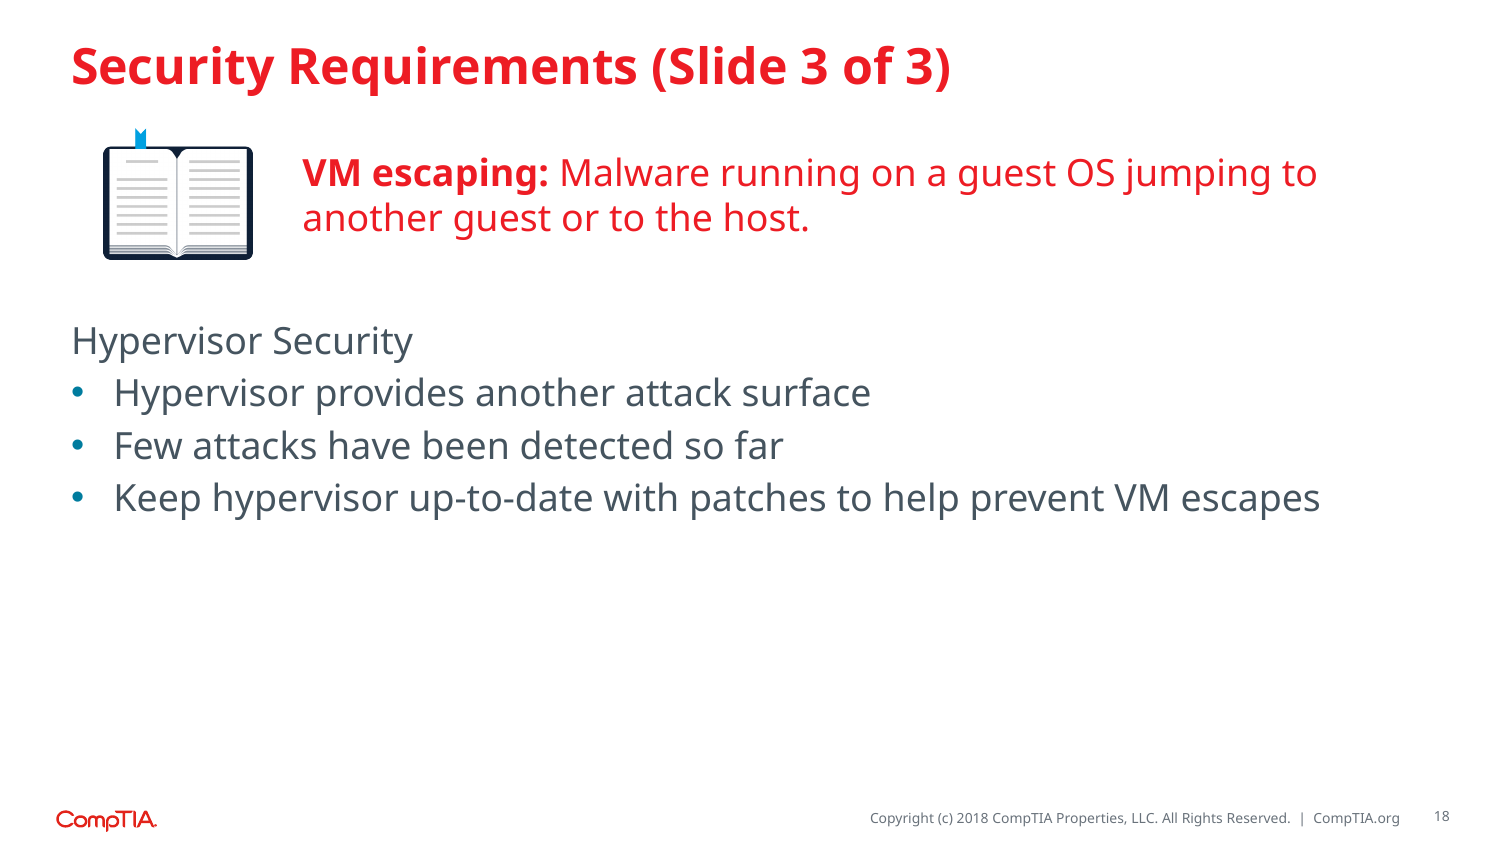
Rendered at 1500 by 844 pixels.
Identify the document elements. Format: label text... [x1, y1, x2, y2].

title Security Requirements (Slide 3 of 3) [56, 12, 1444, 117]
list VM escaping: Malware running on a guest OS jumping to another guest or to the host. [287, 141, 1445, 236]
picture [103, 128, 253, 260]
list Hypervisor Security Hypervisor provides another attack surface Few attacks have been detected so far Keep hypervisor up-to-date with patches to help prevent VM escapes [56, 309, 1444, 753]
slide_number 18 [1407, 800, 1450, 835]
